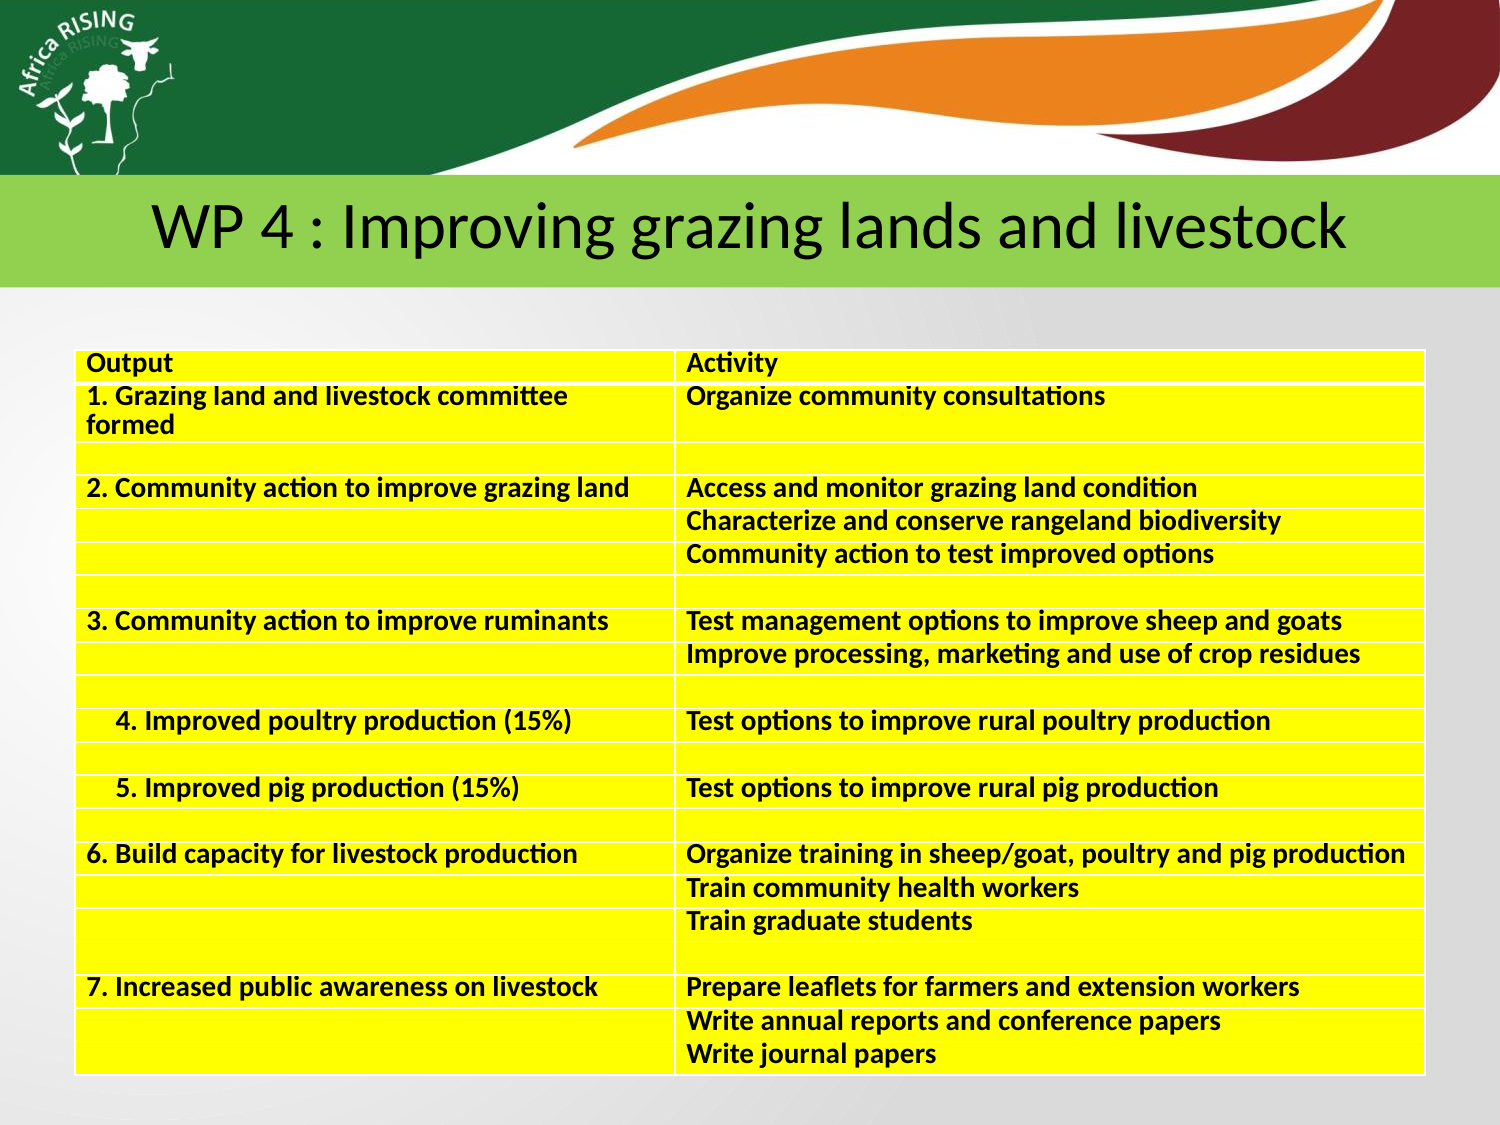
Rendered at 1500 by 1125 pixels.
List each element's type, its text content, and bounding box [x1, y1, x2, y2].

table_cell [76, 509, 674, 541]
table_cell [76, 942, 674, 974]
table_cell Train community health workers [676, 876, 1424, 907]
table_cell [676, 809, 1424, 841]
table_cell 1. Grazing land and livestock committee formed [76, 386, 674, 441]
table_cell [676, 743, 1424, 774]
table_cell Prepare leaflets for farmers and extension workers [676, 976, 1424, 1007]
table_cell Write journal papers [676, 1042, 1424, 1074]
table_cell [76, 743, 674, 774]
table_cell [76, 809, 674, 841]
table_header Output [76, 351, 674, 381]
table_cell [76, 876, 674, 907]
picture [0, 0, 1500, 174]
table_cell Organize training in sheep/goat, poultry and pig production [676, 843, 1424, 874]
table_header Activity [676, 351, 1424, 381]
table_cell [676, 443, 1424, 474]
table_cell Test options to improve rural poultry production [676, 709, 1424, 741]
table_cell Characterize and conserve rangeland biodiversity [676, 509, 1424, 541]
table_cell Community action to test improved options [676, 543, 1424, 574]
table_cell Write annual reports and conference papers [676, 1009, 1424, 1041]
table_cell 7. Increased public awareness on livestock [76, 976, 674, 1007]
table_cell [76, 543, 674, 574]
table_cell [76, 1009, 674, 1041]
table_cell [76, 643, 674, 674]
table_cell Access and monitor grazing land condition [676, 476, 1424, 508]
table_cell Train graduate students [676, 909, 1424, 941]
table_cell Test management options to improve sheep and goats [676, 609, 1424, 641]
table_cell 2. Community action to improve grazing land [76, 476, 674, 508]
table_cell Test options to improve rural pig production [676, 776, 1424, 807]
table_cell [76, 676, 674, 708]
table_cell [676, 576, 1424, 608]
table_cell 5. Improved pig production (15%) [76, 776, 674, 807]
table_cell Organize community consultations [676, 386, 1424, 441]
table_cell Improve processing, marketing and use of crop residues [676, 643, 1424, 674]
table_cell [676, 942, 1424, 974]
table_cell [76, 1042, 674, 1074]
table_cell 4. Improved poultry production (15%) [76, 709, 674, 741]
table_cell [76, 576, 674, 608]
table_cell [76, 909, 674, 941]
table_cell 6. Build capacity for livestock production [76, 843, 674, 874]
table_cell [76, 443, 674, 474]
table_cell [676, 676, 1424, 708]
text_box WP 4 : Improving grazing lands and livestock [0, 174, 1500, 288]
table_cell 3. Community action to improve ruminants [76, 609, 674, 641]
